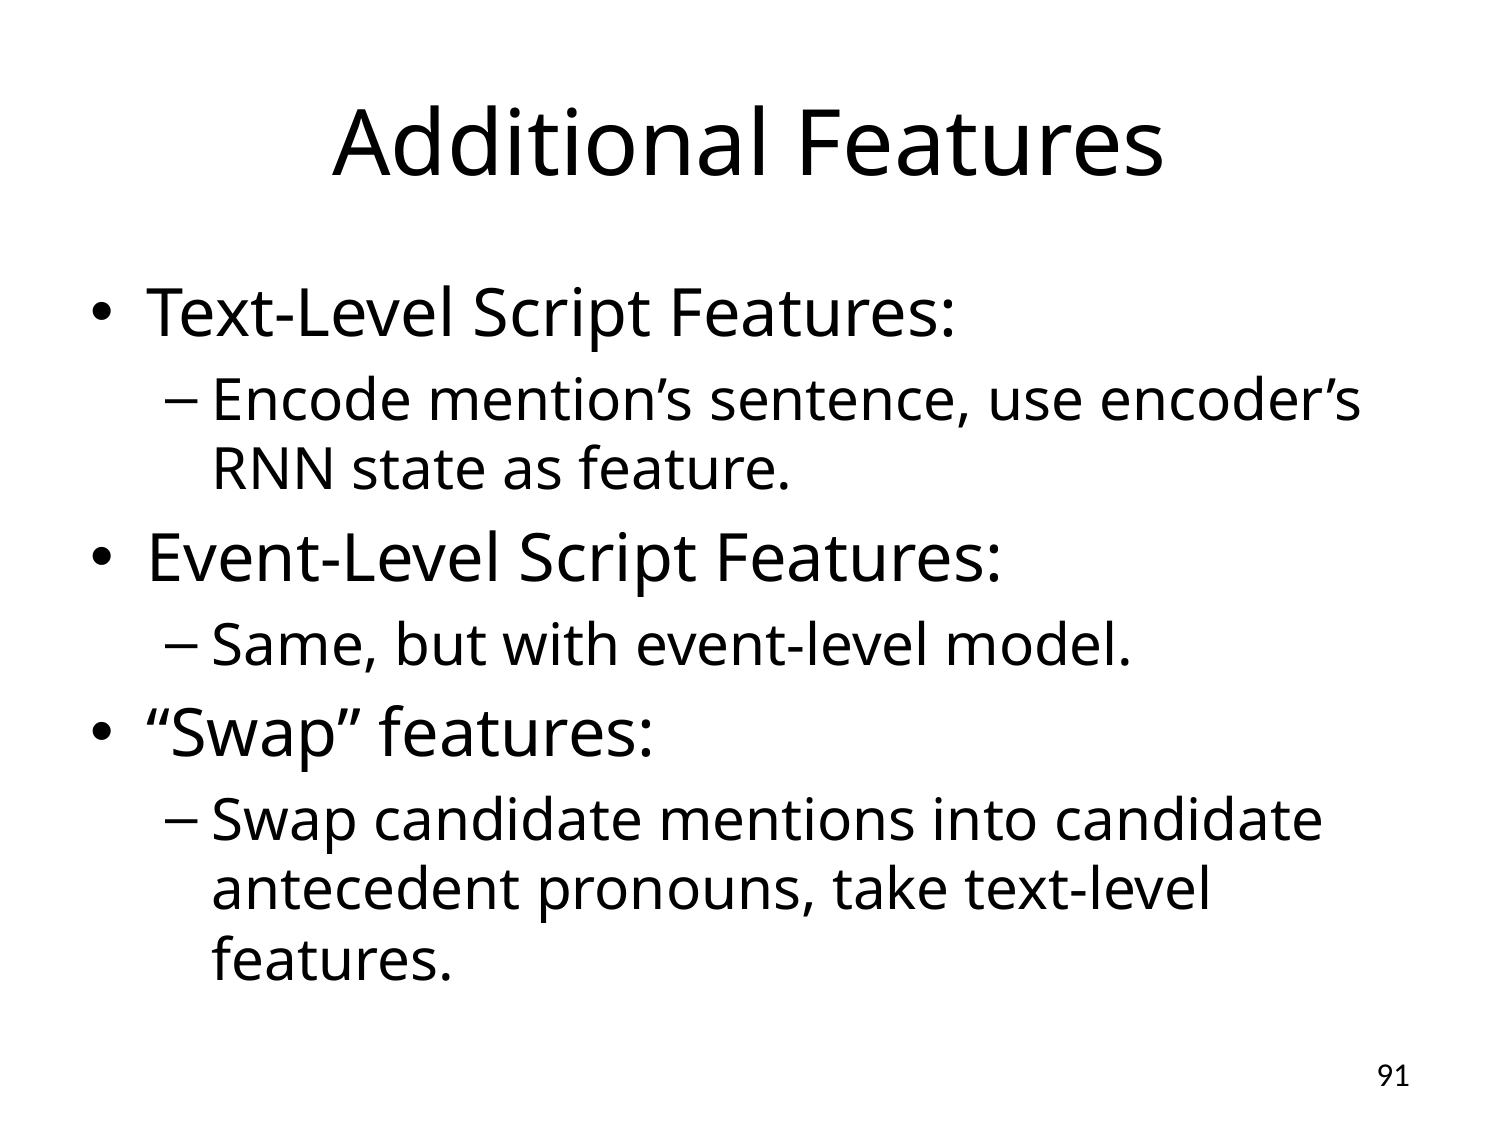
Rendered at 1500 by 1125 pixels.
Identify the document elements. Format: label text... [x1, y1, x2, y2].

title Additional Features [75, 45, 1425, 233]
list Text-Level Script Features: Encode mention’s sentence, use encoder’s RNN state as feature. Event-Level Script Features: Same, but with event-level model. “Swap” features: Swap candidate mentions into candidate antecedent pronouns, take text-level features. [75, 262, 1425, 1005]
slide_number 91 [1074, 1042, 1425, 1103]
